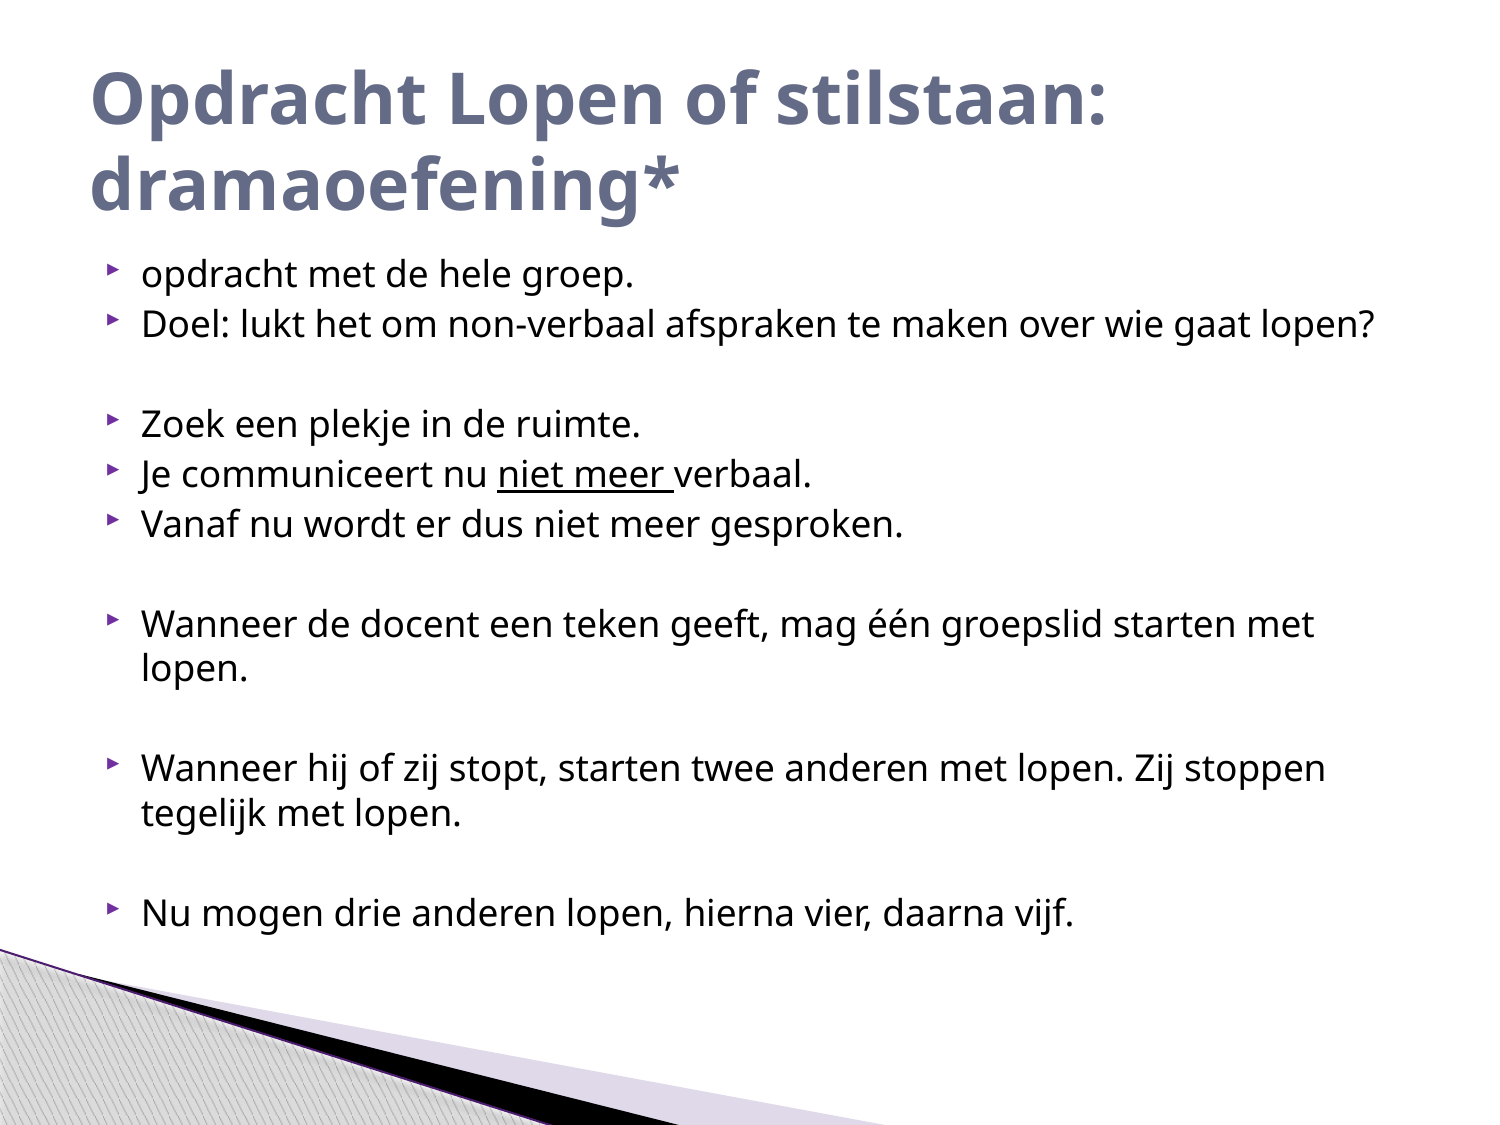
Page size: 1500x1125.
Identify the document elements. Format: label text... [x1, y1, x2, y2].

title Opdracht Lopen of stilstaan: dramaoefening* [75, 45, 1425, 233]
list opdracht met de hele groep. Doel: lukt het om non-verbaal afspraken te maken over wie gaat lopen? Zoek een plekje in de ruimte. Je communiceert nu niet meer verbaal. Vanaf nu wordt er dus niet meer gesproken. Wanneer de docent een teken geeft, mag één groepslid starten met lopen. Wanneer hij of zij stopt, starten twee anderen met lopen. Zij stoppen tegelijk met lopen. Nu mogen drie anderen lopen, hierna vier, daarna vijf. [75, 243, 1425, 986]
